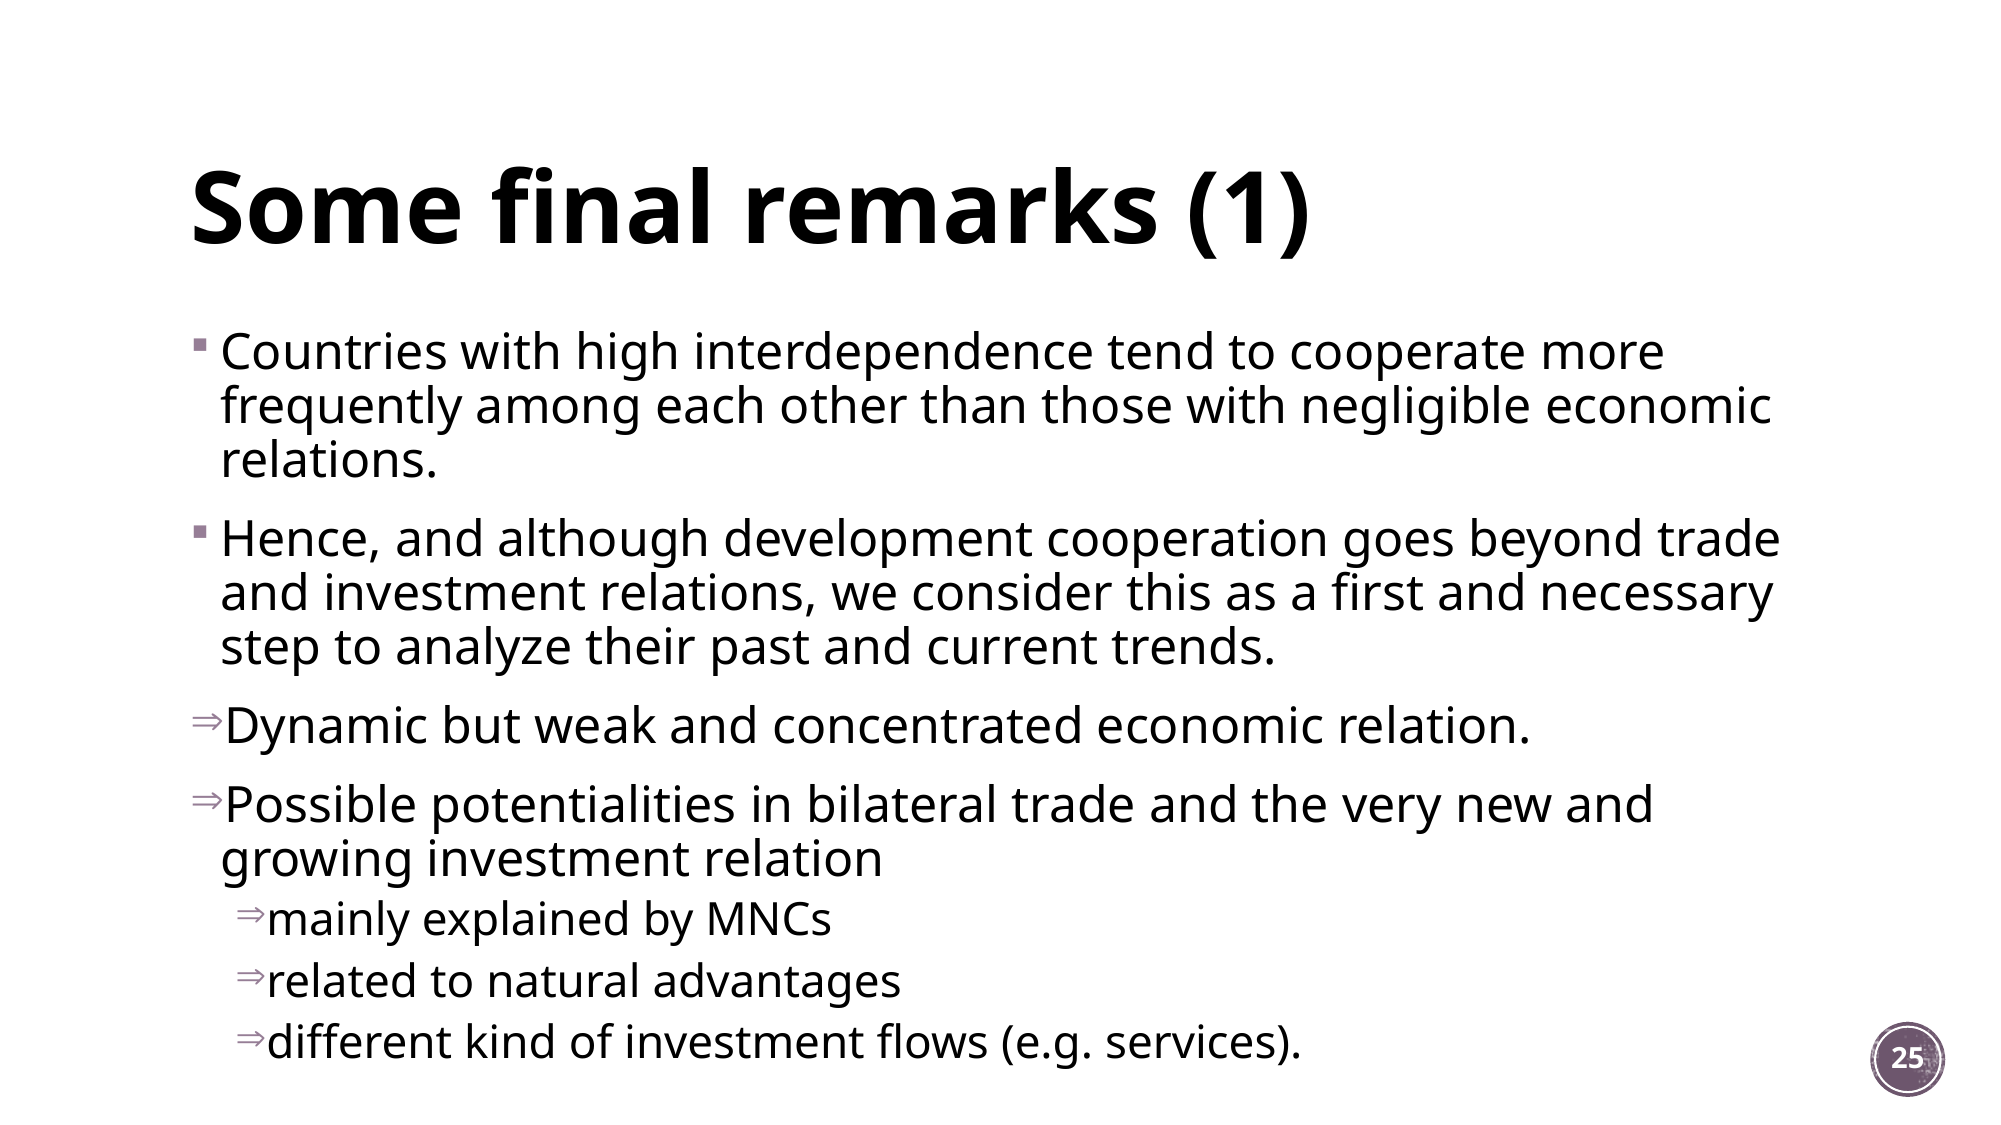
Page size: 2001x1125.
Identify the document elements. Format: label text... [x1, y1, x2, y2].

title Some final remarks (1) [175, 79, 1826, 319]
list Countries with high interdependence tend to cooperate more frequently among each other than those with negligible economic relations. Hence, and although development cooperation goes beyond trade and investment relations, we consider this as a first and necessary step to analyze their past and current trends. Dynamic but weak and concentrated economic relation. Possible potentialities in bilateral trade and the very new and growing investment relation mainly explained by MNCs related to natural advantages different kind of investment flows (e.g. services). [175, 319, 1826, 1060]
slide_number 25 [1855, 1028, 1961, 1089]
